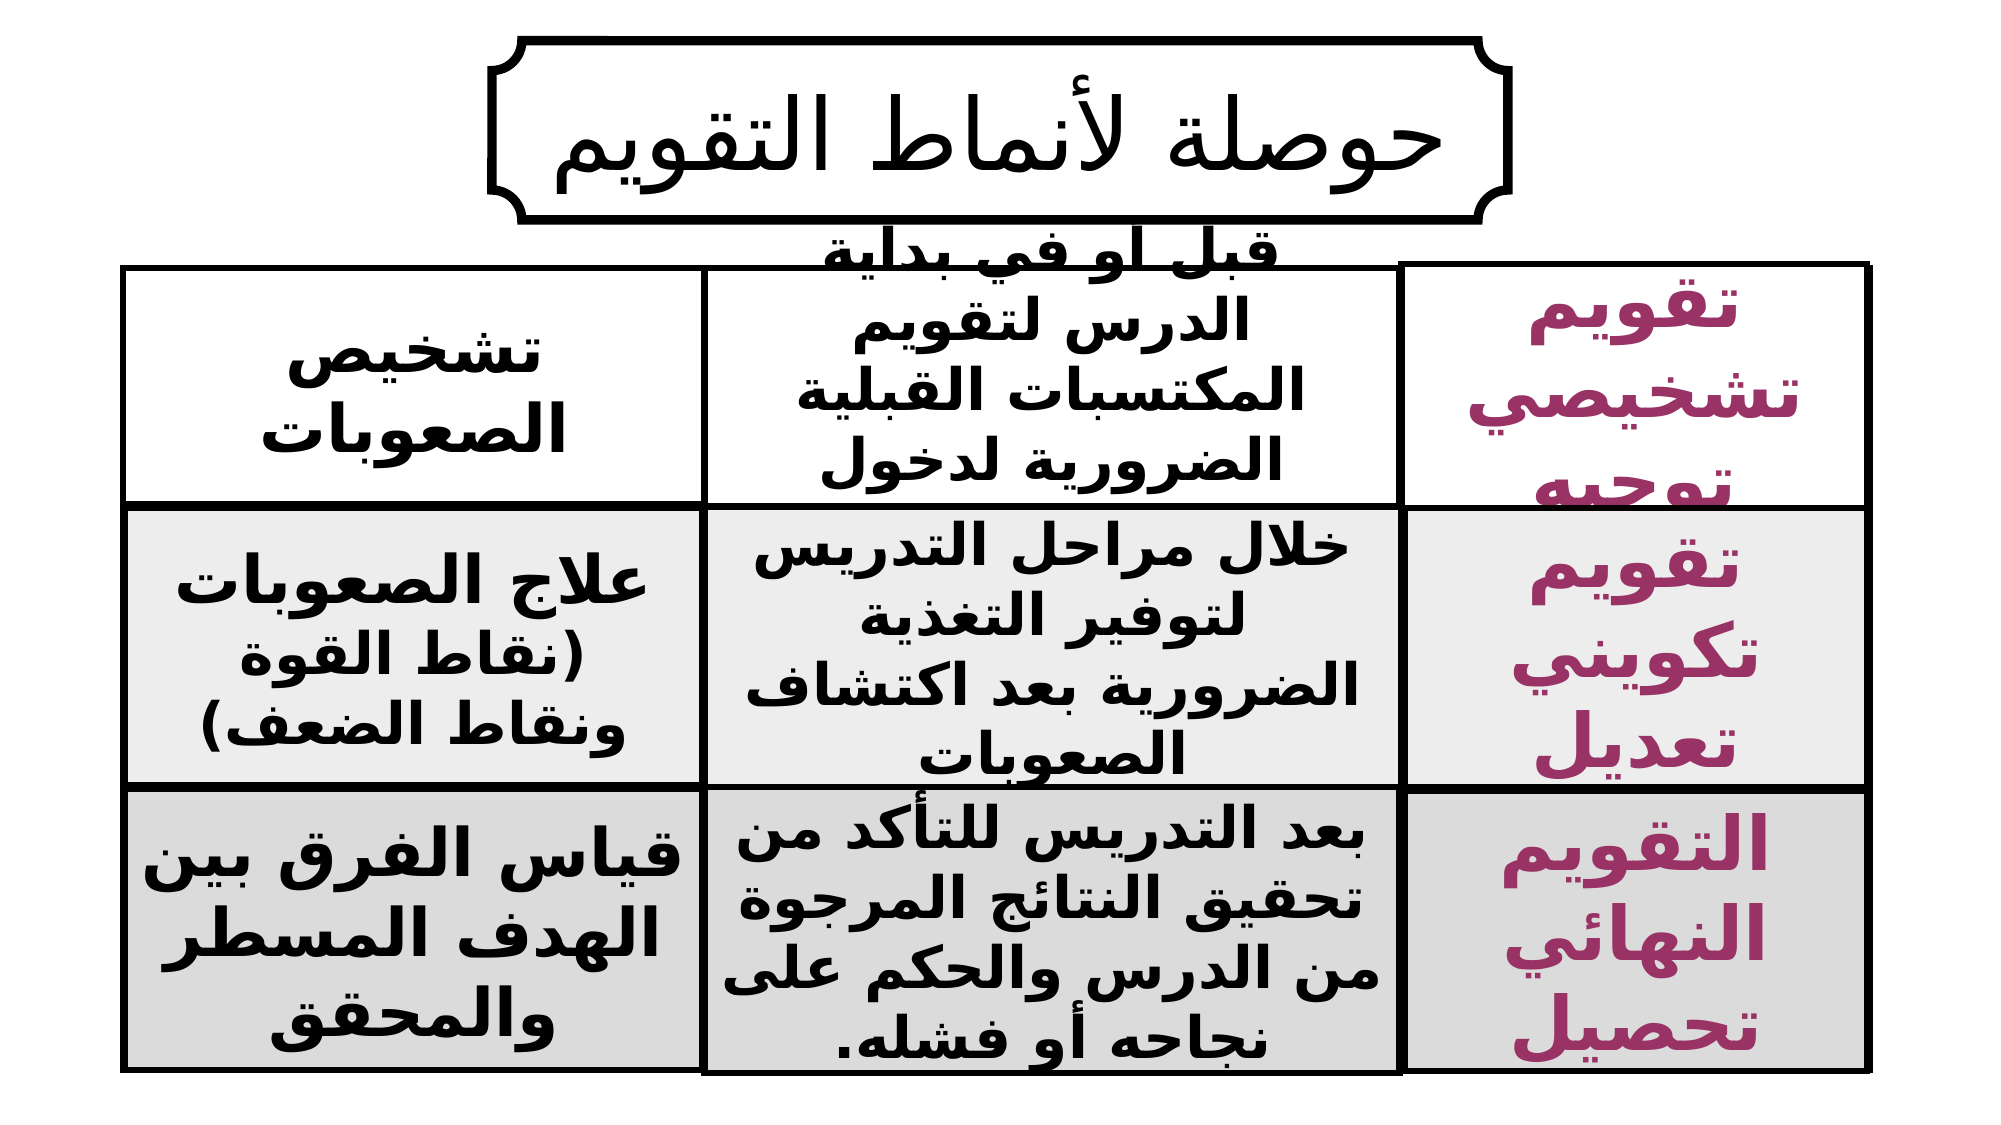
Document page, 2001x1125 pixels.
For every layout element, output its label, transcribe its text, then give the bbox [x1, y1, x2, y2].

text_box قياس الفرق بين الهدف المسطر والمحقق [124, 788, 703, 1071]
text_box تشخيص الصعوبات [122, 267, 703, 505]
text_box التقويم النهائي تحصيل [1404, 790, 1868, 1072]
text_box تقويم تكويني تعديل [1404, 507, 1868, 788]
text_box حوصلة لأنماط التقويم [490, 39, 1509, 221]
text_box تقويم تشخيصي توجيه [1401, 263, 1868, 512]
text_box علاج الصعوبات (نقاط القوة ونقاط الضعف) [124, 507, 703, 786]
text_box خلال مراحل التدريس لتوفير التغذية الضرورية بعد اكتشاف الصعوبات [703, 505, 1403, 788]
text_box قبل أو في بداية الدرس لتقويم المكتسبات القبلية الضرورية لدخول الدرس [703, 267, 1401, 505]
text_box بعد التدريس للتأكد من تحقيق النتائج المرجوة من الدرس والحكم على نجاحه أو فشله. [703, 786, 1401, 1074]
